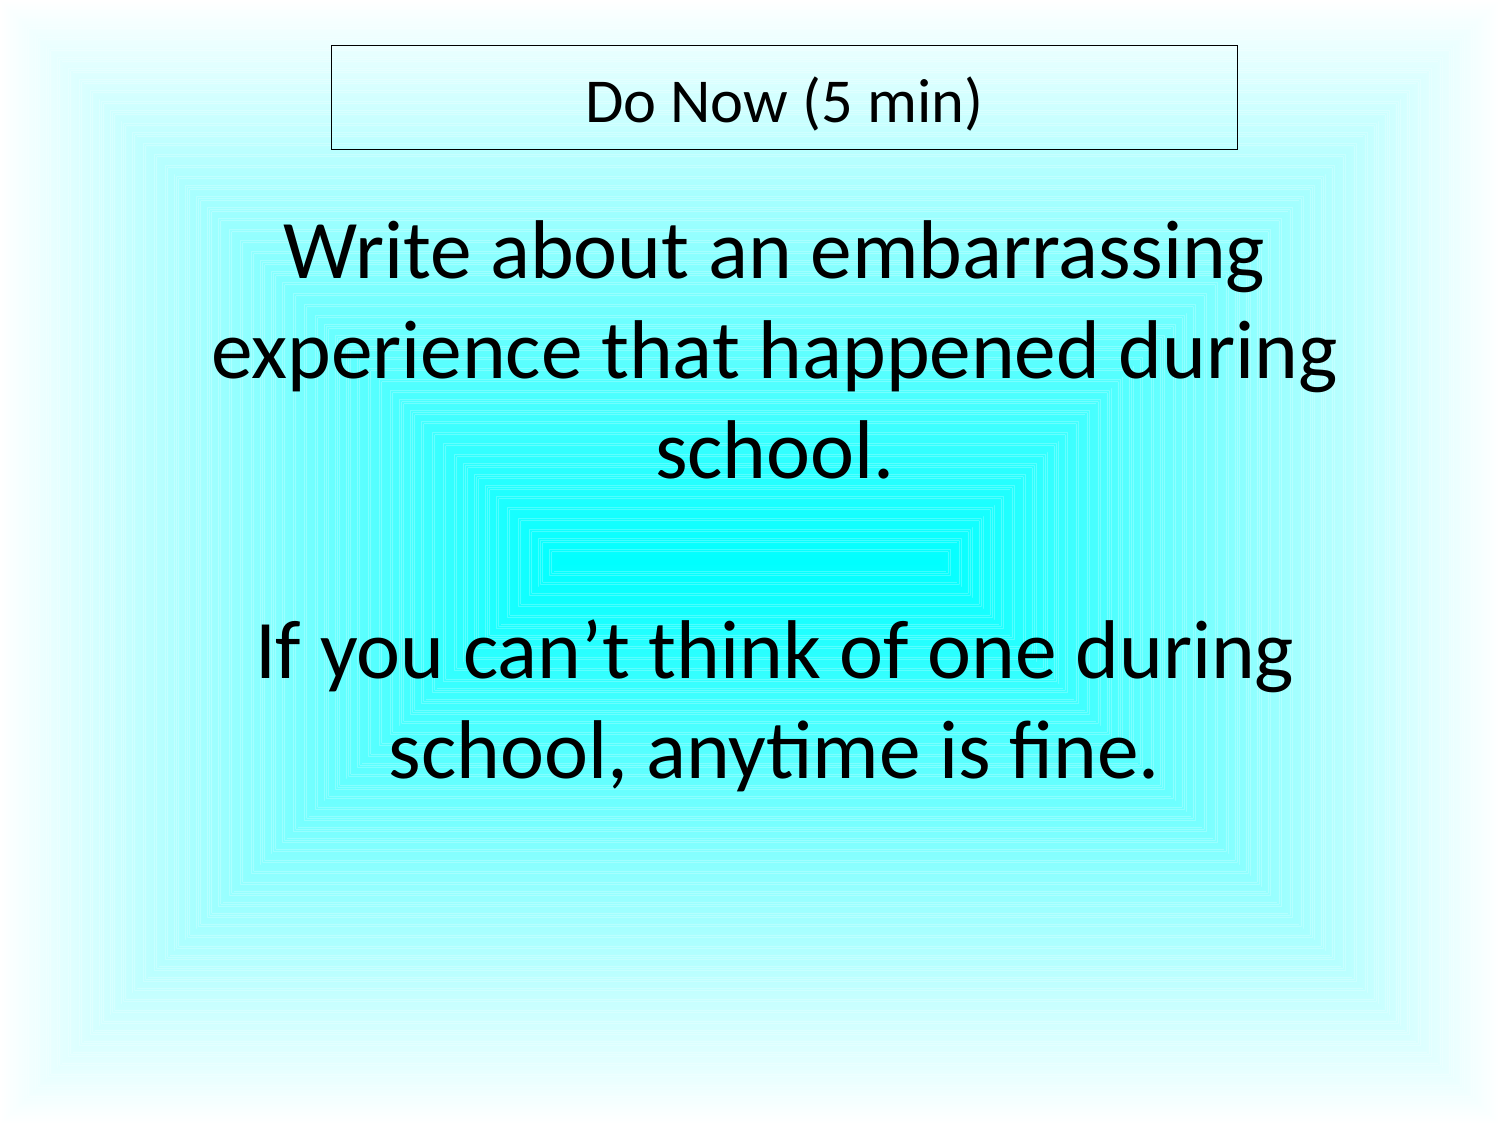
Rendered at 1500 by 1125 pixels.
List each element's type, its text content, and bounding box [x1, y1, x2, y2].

text_box Do Now (5 min) [331, 45, 1238, 150]
text_box Write about an embarrassing experience that happened during school. If you can’t think of one during school, anytime is fine. [174, 187, 1375, 803]
